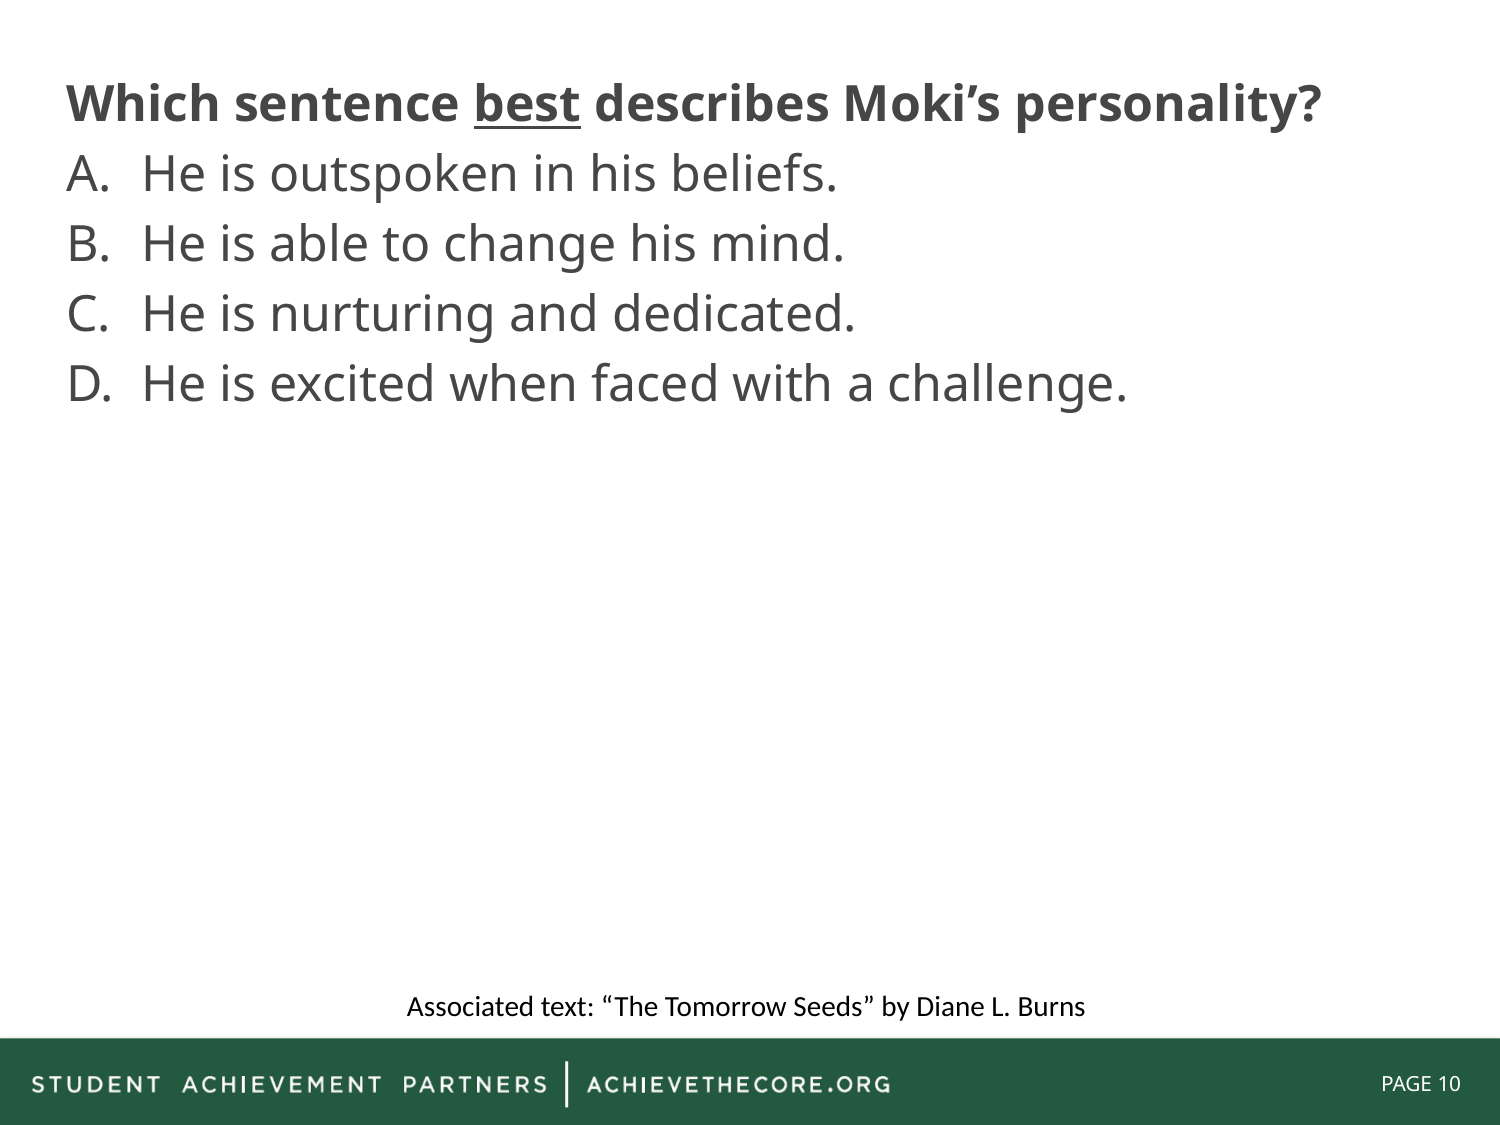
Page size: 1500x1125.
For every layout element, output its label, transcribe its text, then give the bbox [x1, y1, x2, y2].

list Which sentence best describes Moki’s personality? He is outspoken in his beliefs. He is able to change his mind. He is nurturing and dedicated. He is excited when faced with a challenge. [51, 64, 1439, 675]
text_box Associated text: “The Tomorrow Seeds” by Diane L. Burns [0, 979, 1500, 1030]
